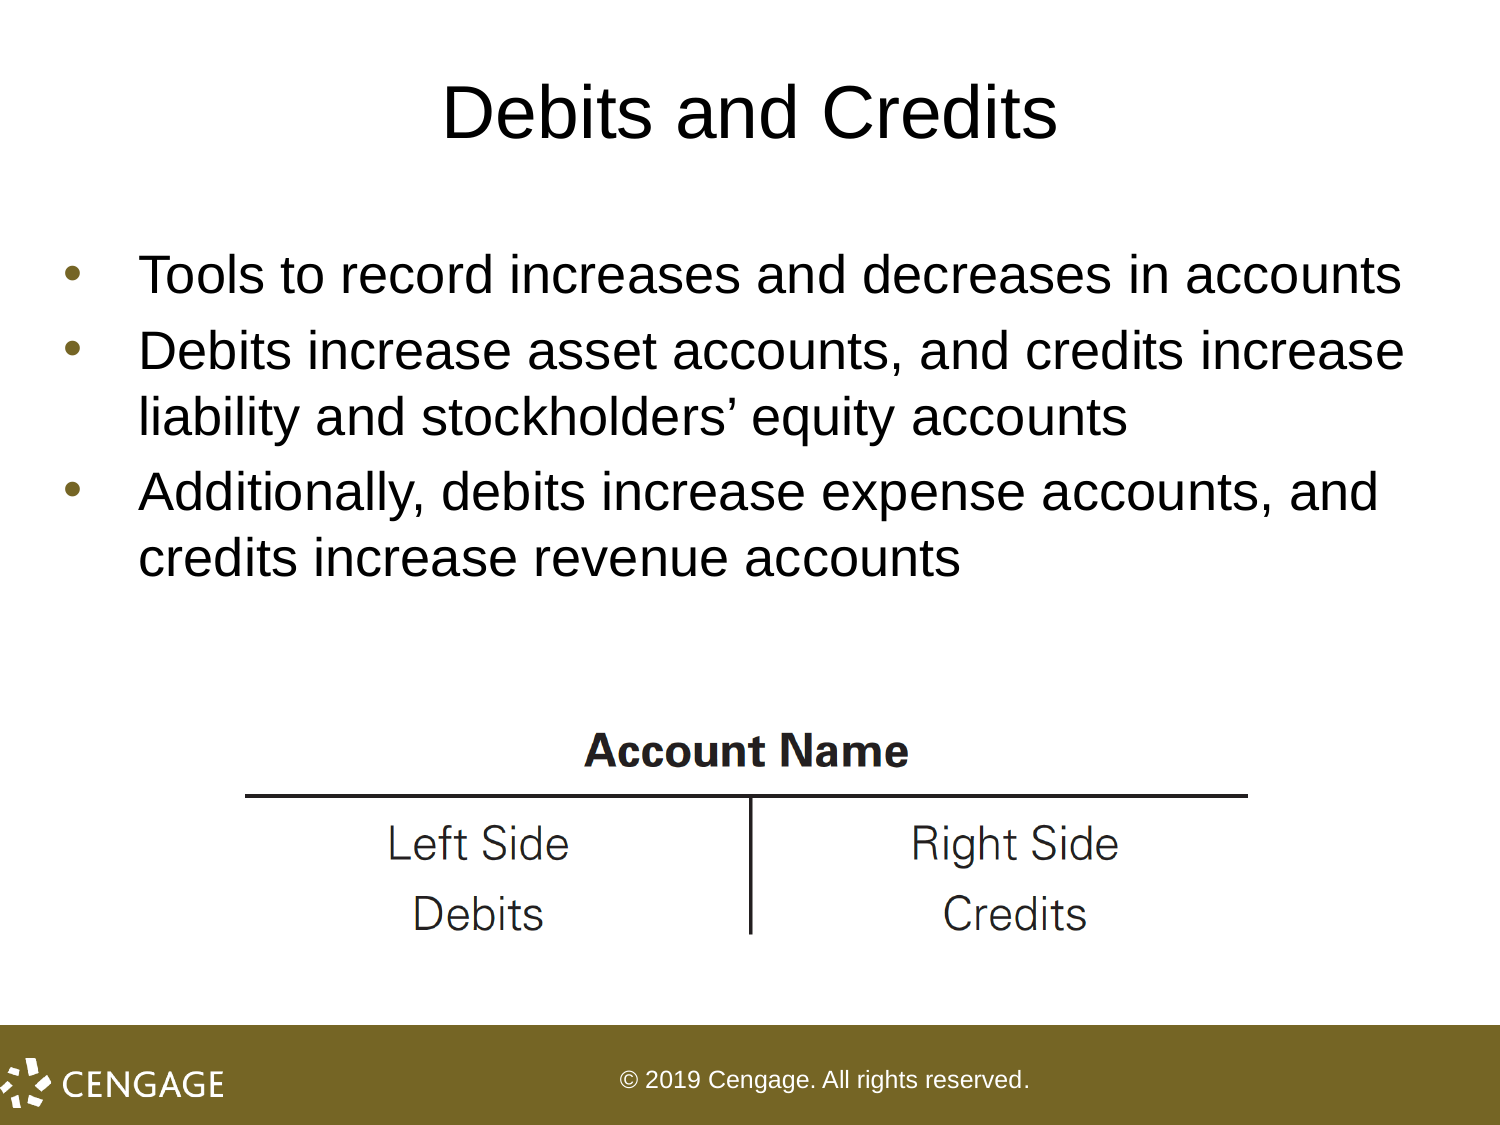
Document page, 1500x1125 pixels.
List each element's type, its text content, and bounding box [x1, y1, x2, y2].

picture [240, 719, 1254, 943]
title Debits and Credits [91, 33, 1410, 185]
list Tools to record increases and decreases in accounts Debits increase asset accounts, and credits increase liability and stockholders’ equity accounts Additionally, debits increase expense accounts, and credits increase revenue accounts [48, 232, 1458, 607]
picture [0, 1058, 223, 1108]
